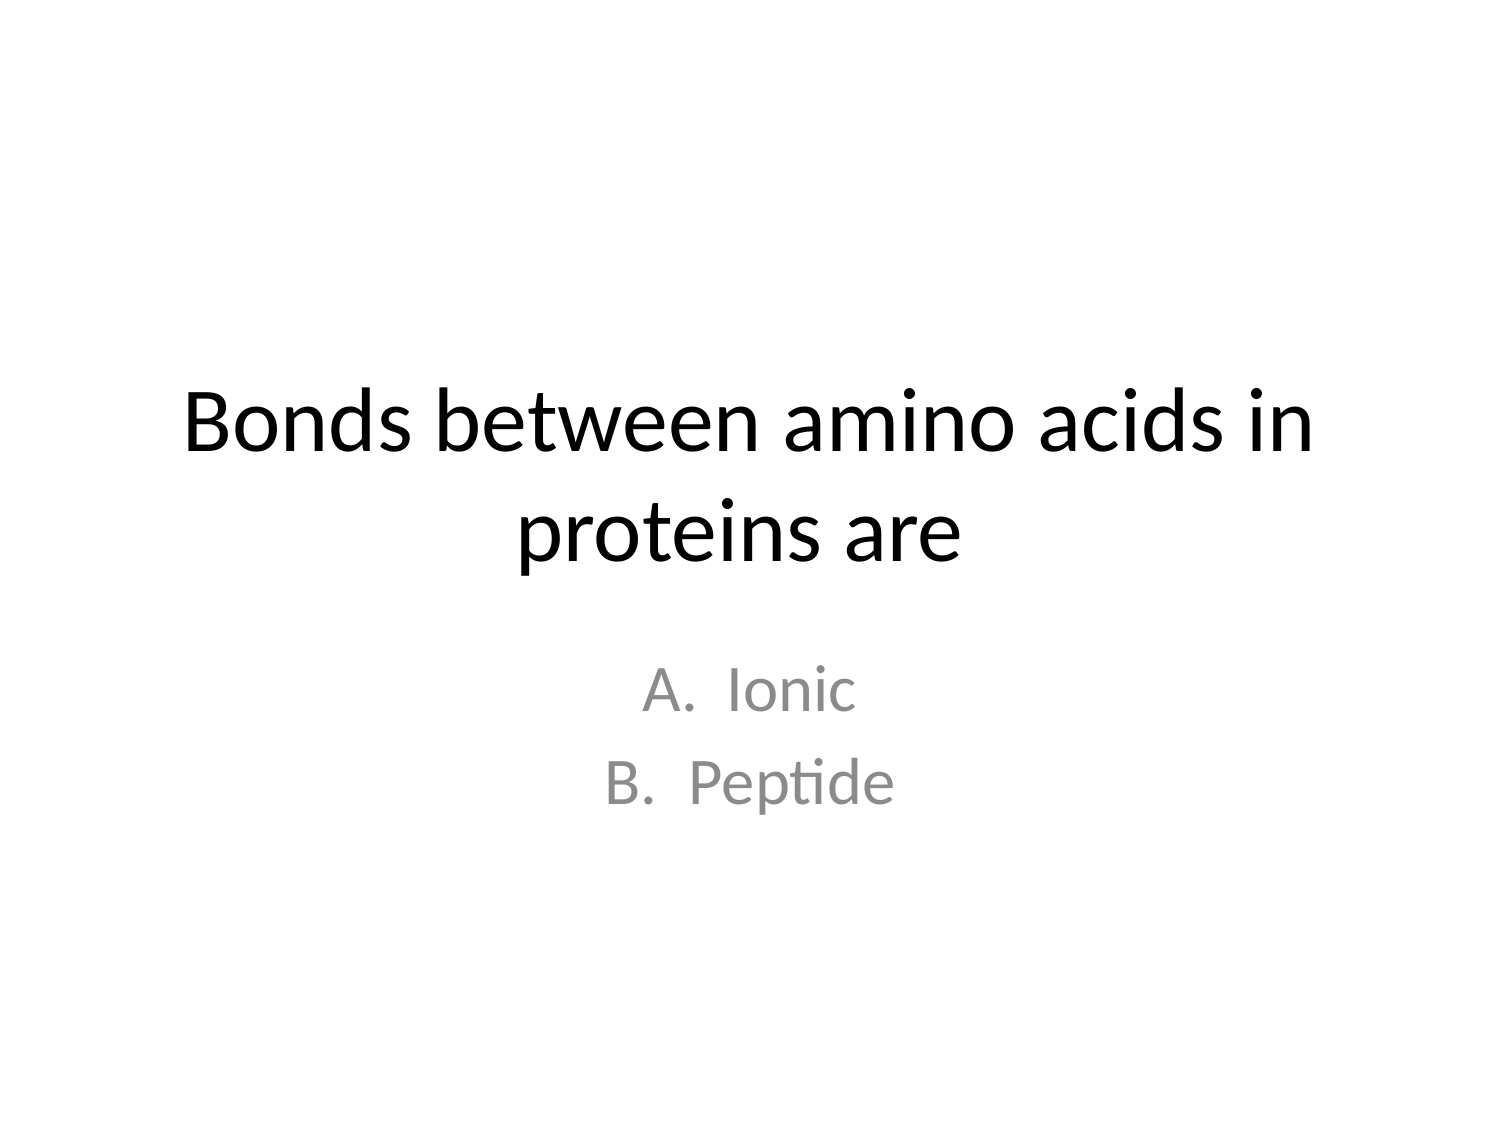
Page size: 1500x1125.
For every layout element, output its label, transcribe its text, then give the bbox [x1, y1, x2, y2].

title Bonds between amino acids in proteins are [112, 349, 1388, 591]
subtitle Ionic Peptide [225, 637, 1275, 925]
